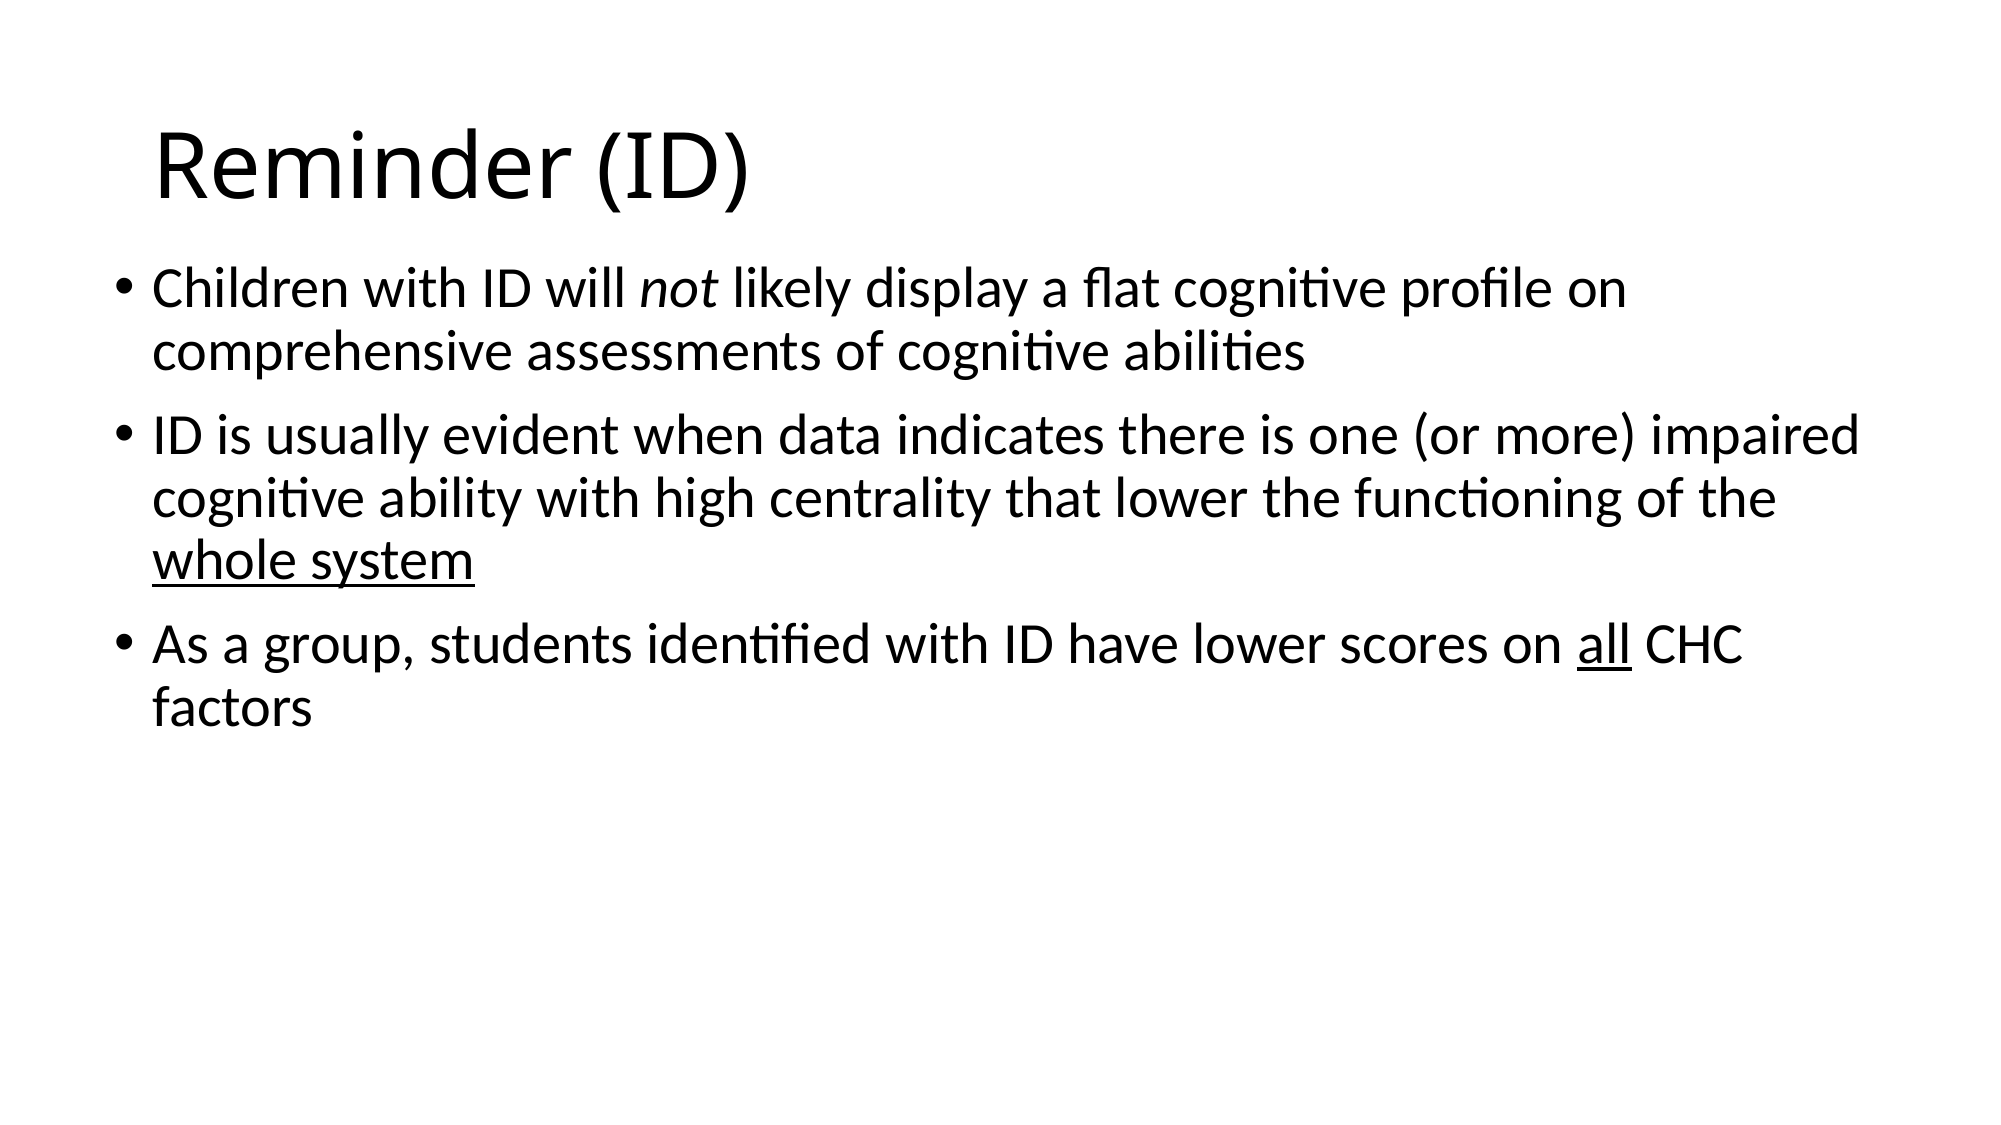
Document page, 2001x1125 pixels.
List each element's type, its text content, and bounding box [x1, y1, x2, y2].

list Children with ID will not likely display a flat cognitive profile on comprehensive assessments of cognitive abilities ID is usually evident when data indicates there is one (or more) impaired cognitive ability with high centrality that lower the functioning of the whole system As a group, students identified with ID have lower scores on all CHC factors [99, 249, 1900, 1005]
title Reminder (ID) [137, 59, 1863, 249]
